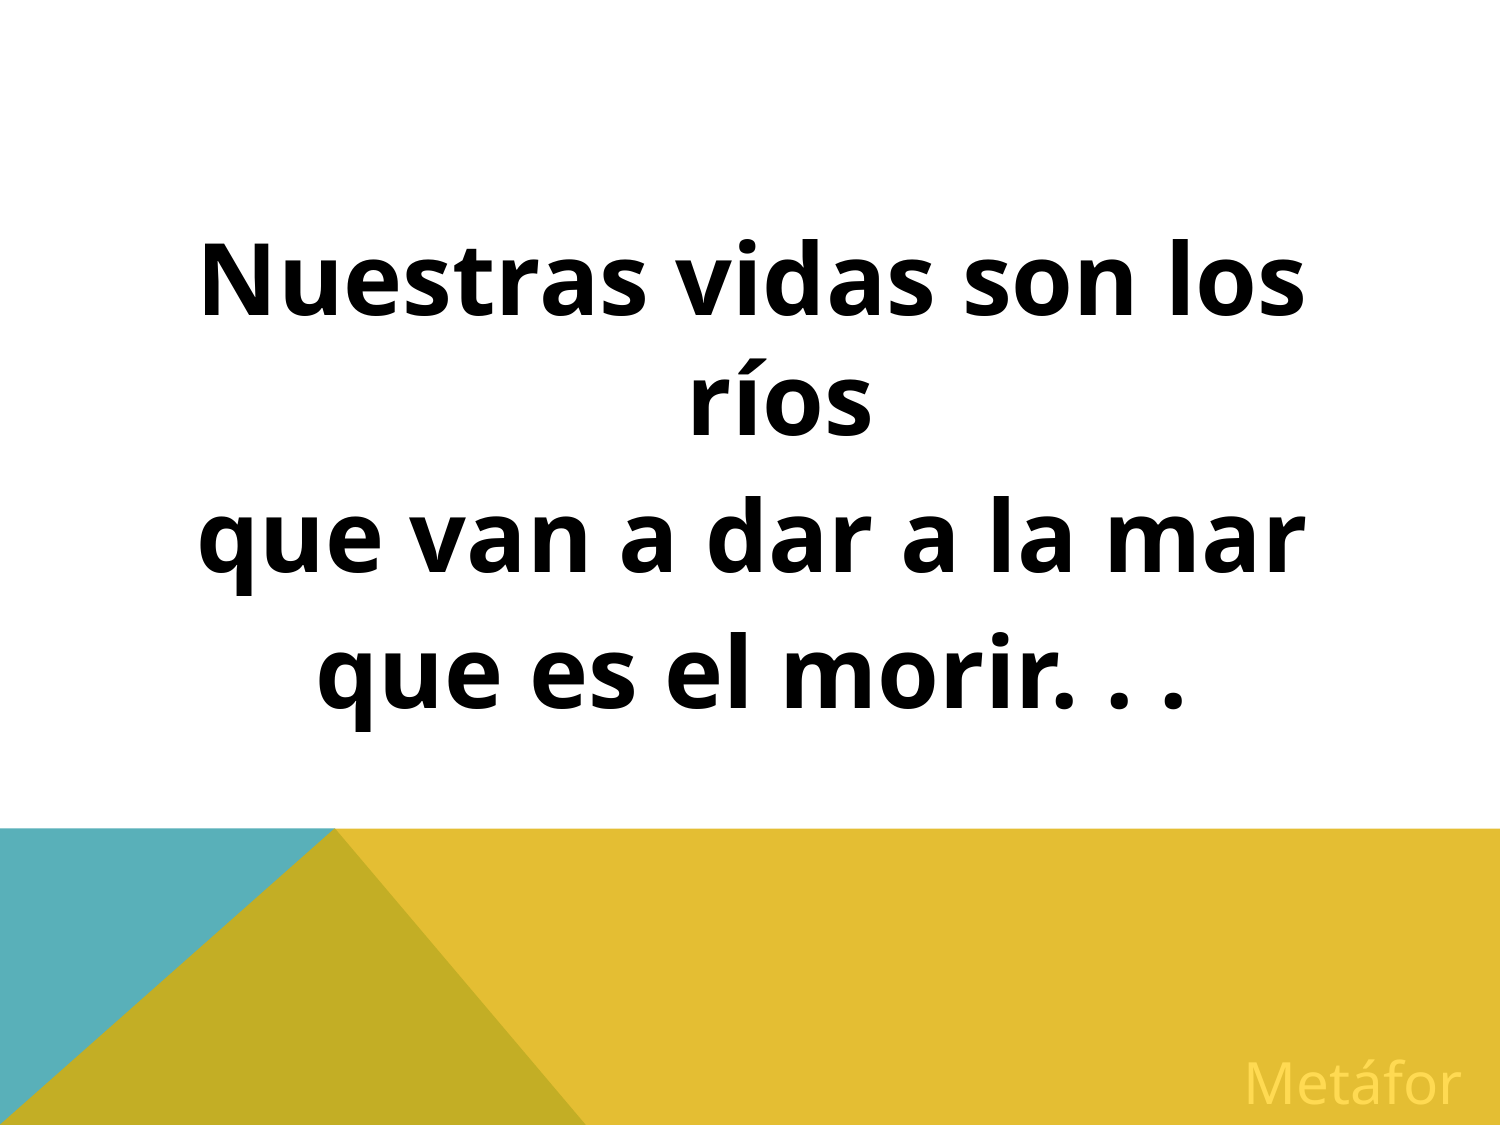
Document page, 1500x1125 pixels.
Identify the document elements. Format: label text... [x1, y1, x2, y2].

list Nuestras vidas son los ríos que van a dar a la mar que es el morir. . . [135, 208, 1370, 626]
text_box Metáfora [1229, 1039, 1495, 1125]
